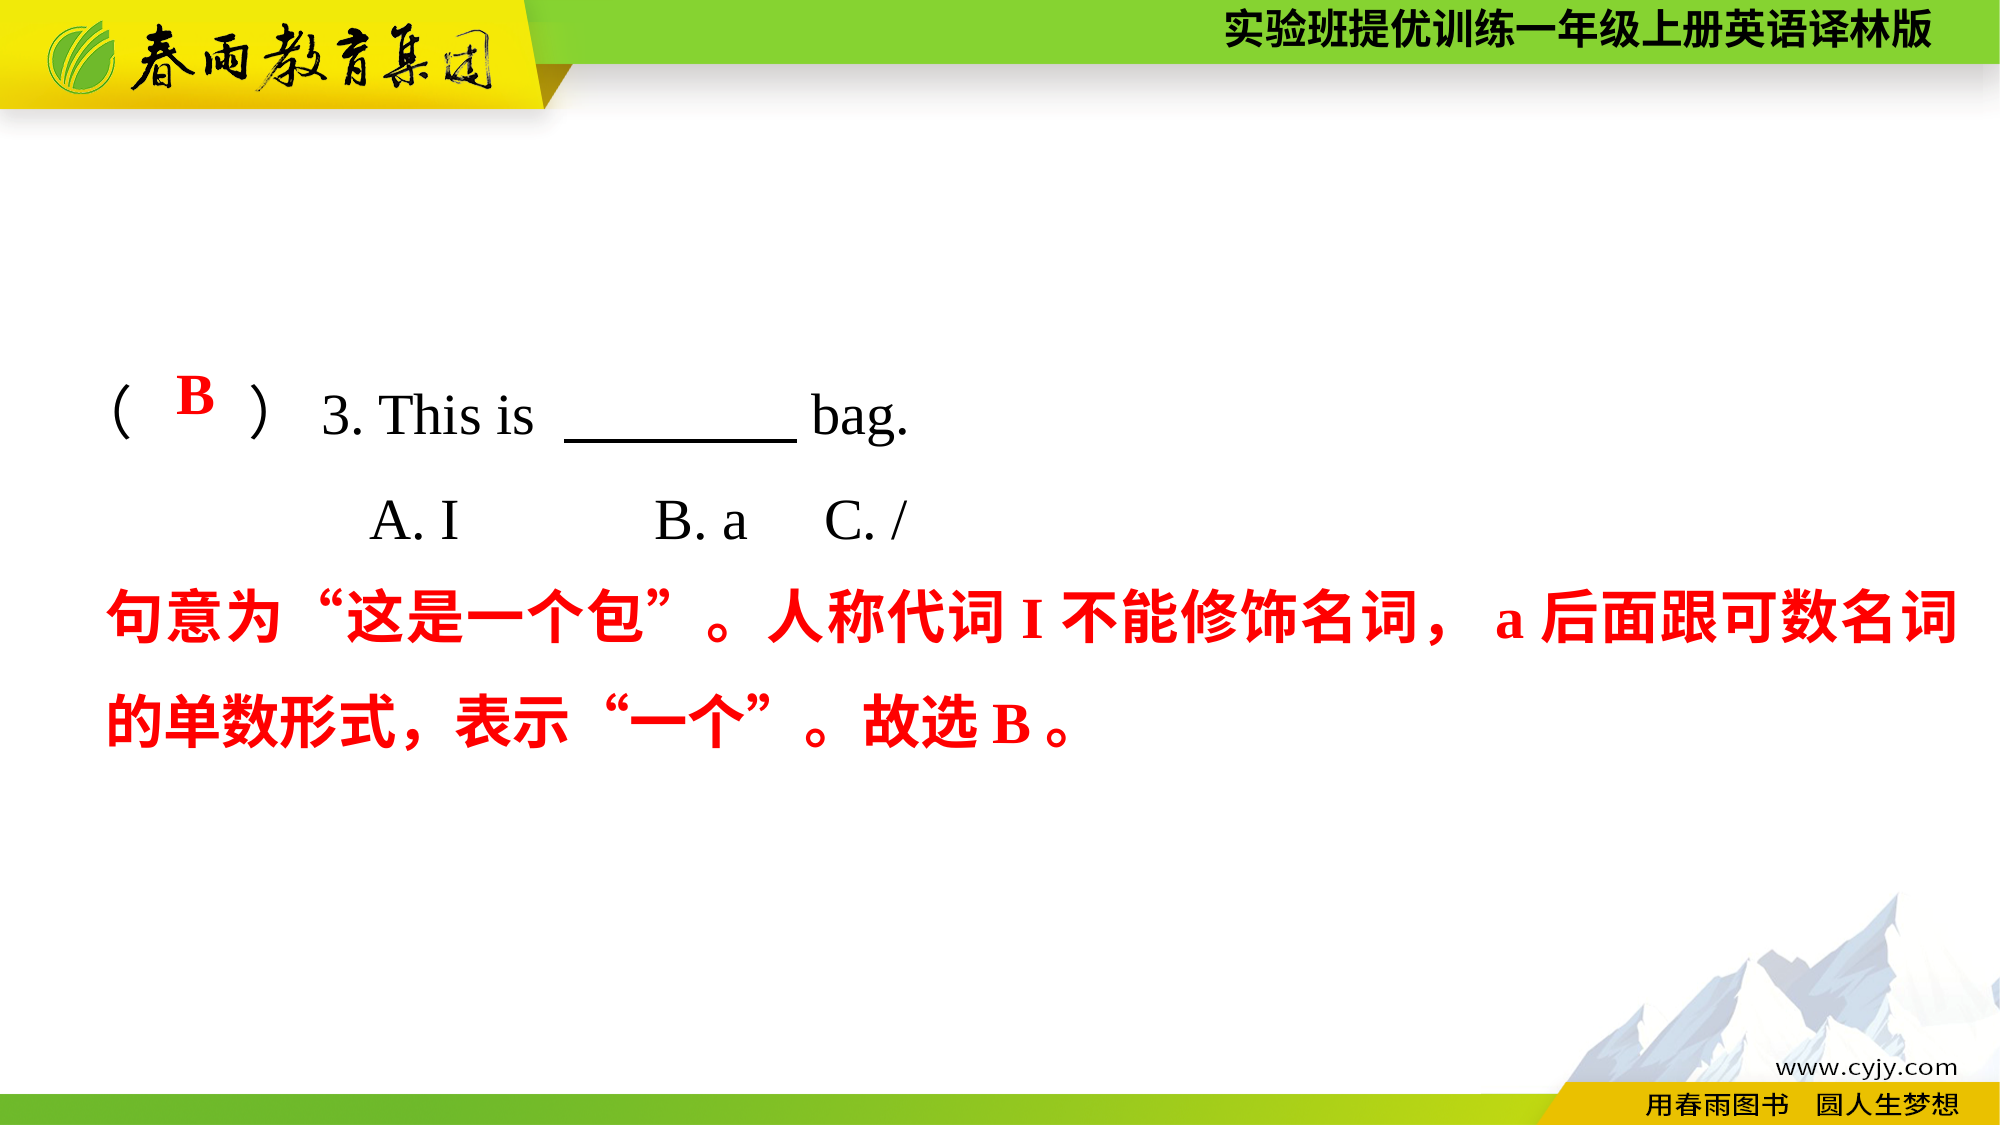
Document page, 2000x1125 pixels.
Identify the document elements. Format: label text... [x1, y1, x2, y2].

text_box 句意为“这是一个包”。人称代词I不能修饰名词，a后面跟可数名词的单数形式，表示“一个”。故选B。 [90, 537, 1975, 763]
text_box B [161, 348, 245, 434]
list （ ）3. This is bag. A. I B. a C. / [59, 333, 1944, 561]
picture [0, 0, 2000, 1125]
